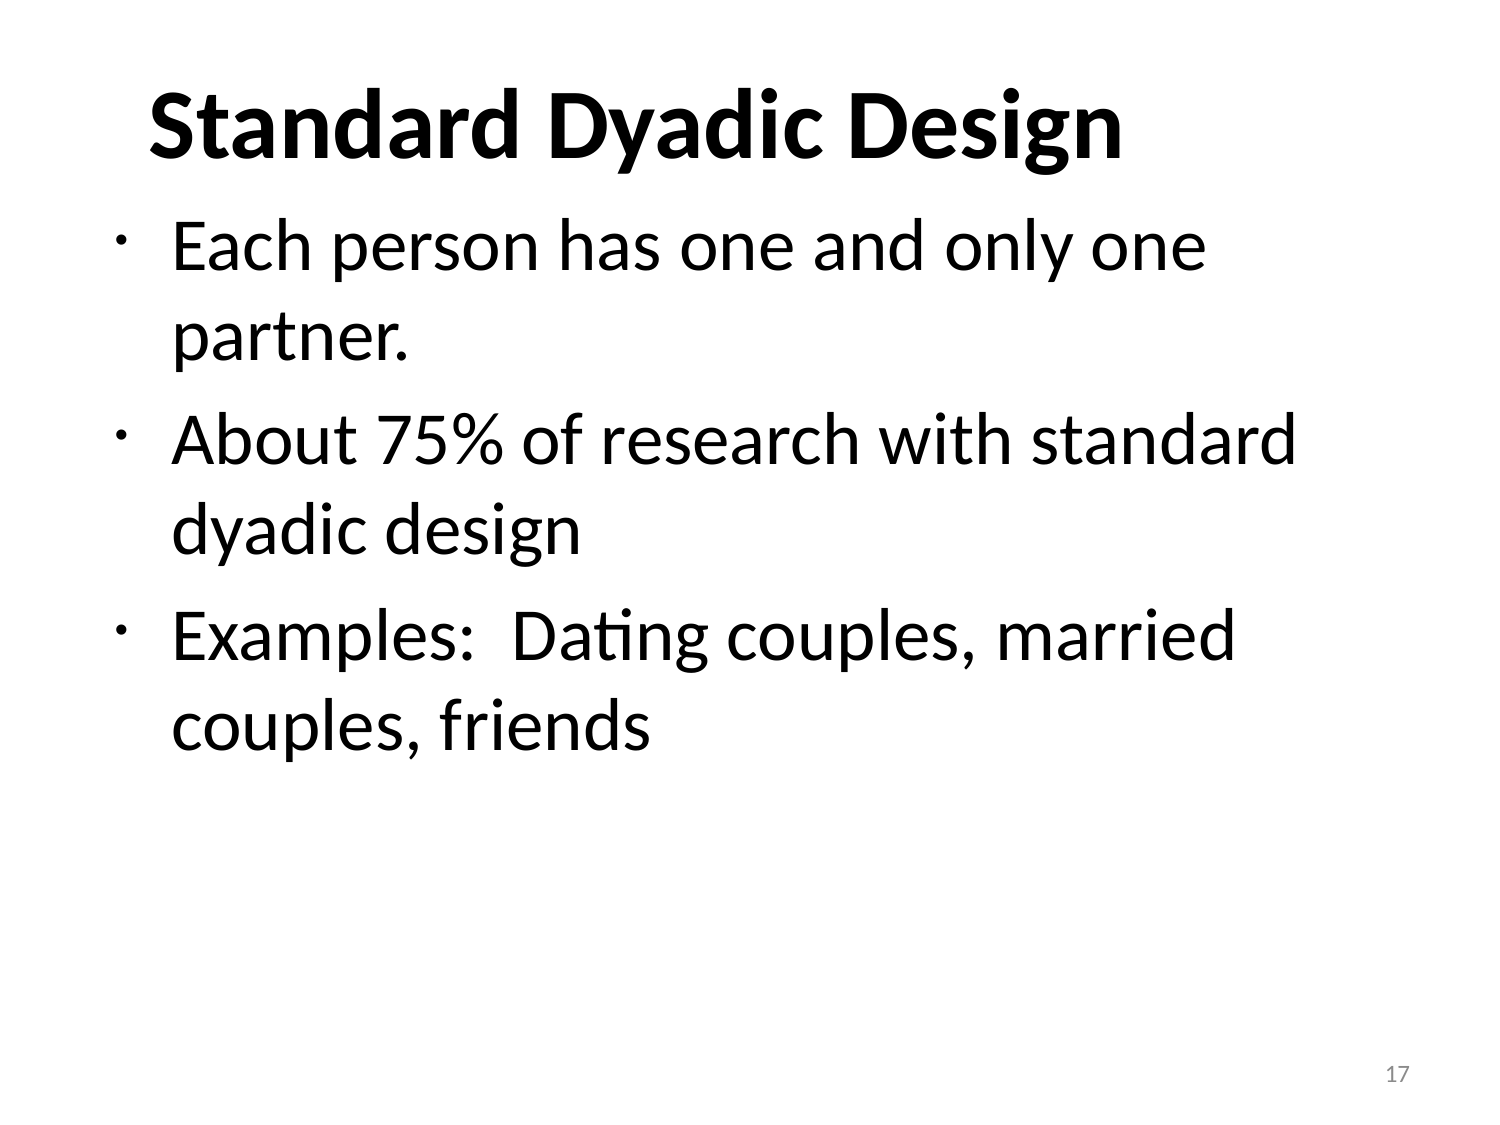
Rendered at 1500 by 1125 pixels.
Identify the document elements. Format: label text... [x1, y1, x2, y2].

list Each person has one and only one partner. About 75% of research with standard dyadic design Examples: Dating couples, married couples, friends [99, 187, 1375, 938]
title Standard Dyadic Design [0, 24, 1275, 213]
text_box 17 [1074, 1042, 1425, 1103]
